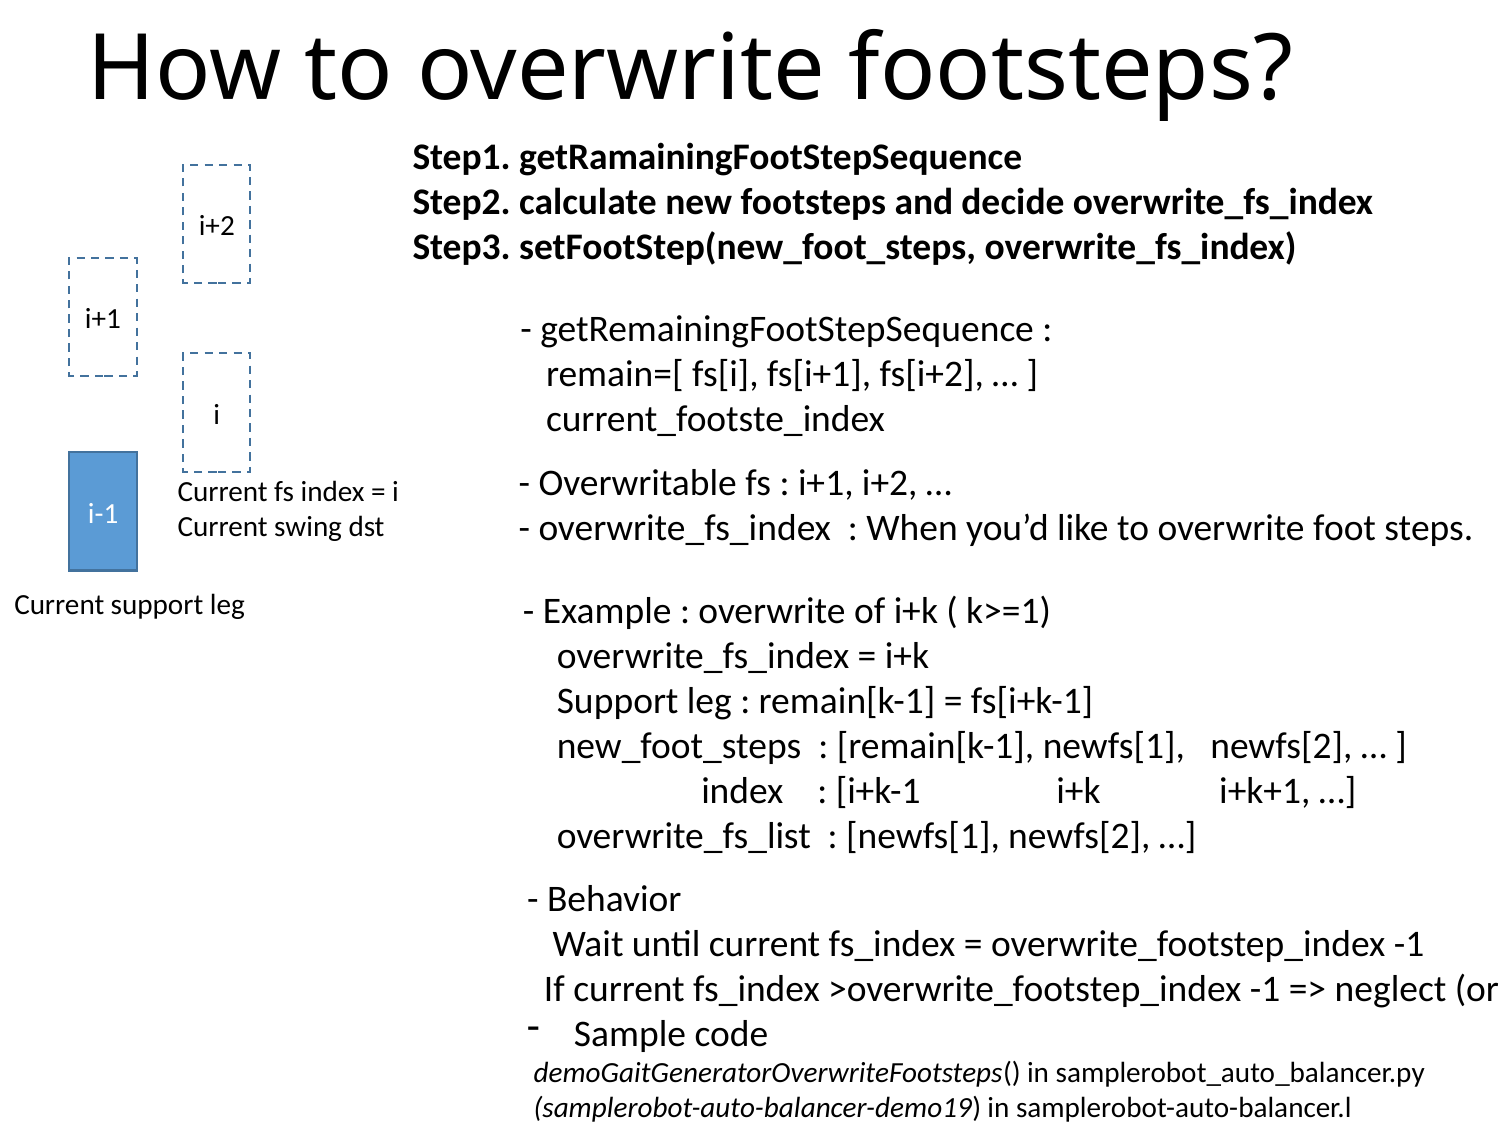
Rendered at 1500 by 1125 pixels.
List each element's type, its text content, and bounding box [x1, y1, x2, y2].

text_box i-1 [68, 451, 138, 572]
text_box Current fs index = i Current swing dst [162, 464, 414, 550]
text_box i+1 [68, 257, 138, 377]
text_box i+2 [182, 164, 251, 284]
text_box i [182, 352, 251, 464]
text_box Step1. getRamainingFootStepSequence Step2. calculate new footsteps and decide overwrite_fs_index Step3. setFootStep(new_foot_steps, overwrite_fs_index) [397, 124, 1390, 274]
text_box - Overwritable fs : i+1, i+2, … - overwrite_fs_index : When you’d like to overwrite foot steps. [503, 450, 1490, 556]
title How to overwrite footsteps? [72, 0, 1367, 179]
text_box - getRemainingFootStepSequence : remain=[ fs[i], fs[i+1], fs[i+2], … ] current_footste_index [505, 296, 1069, 447]
text_box Current support leg [0, 578, 261, 628]
text_box - Behavior Wait until current fs_index = overwrite_footstep_index -1 If current fs_index >overwrite_footstep_index -1 => neglect (or estop?) Sample code demoGaitGeneratorOverwriteFootsteps() in samplerobot_auto_balancer.py (samplerobot-auto-balancer-demo19) in samplerobot-auto-balancer.l [512, 866, 1500, 1125]
text_box - Example : overwrite of i+k ( k>=1) overwrite_fs_index = i+k Support leg : remain[k-1] = fs[i+k-1] new_foot_steps : [remain[k-1], newfs[1], newfs[2], … ] index : [i+k-1 i+k i+k+1, …] overwrite_fs_list : [newfs[1], newfs[2], …] [508, 578, 1423, 864]
